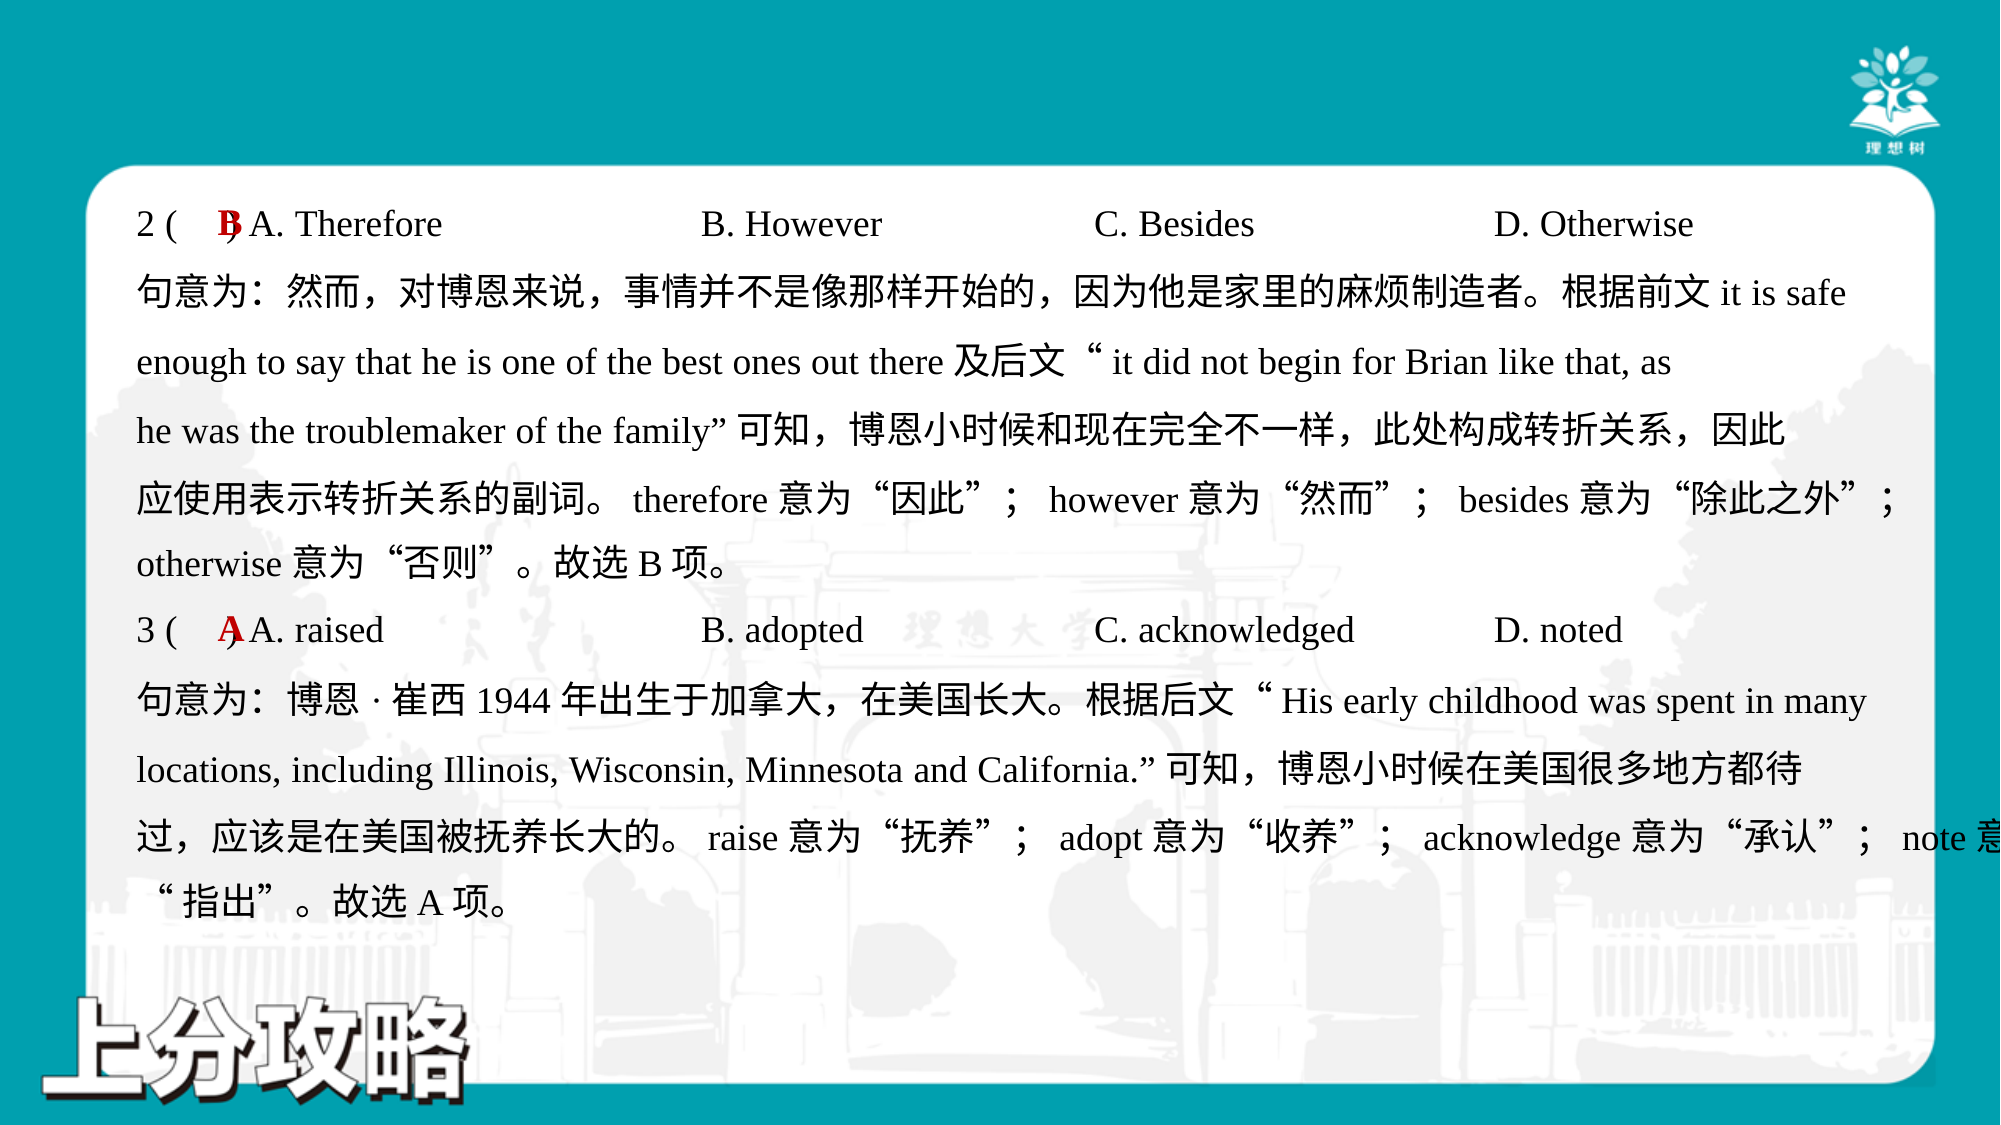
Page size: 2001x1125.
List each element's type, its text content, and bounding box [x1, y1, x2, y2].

picture [0, 0, 2000, 1125]
text_box 3 ( ) A. raised B. adopted C. acknowledged D. noted [136, 583, 204, 643]
text_box 句意为：然而，对博恩来说，事情并不是像那样开始的，因为他是家里的麻烦制造者。根据前文it is safe enough to say that he is one of the best ones out there及后文“it did not begin for Brian like that, as he was the troublemaker of the family”可知，博恩小时候和现在完全不一样，此处构成转折关系，因此 应使用表示转折关系的副词。therefore意为“因此”；however意为“然而”；besides意为“除此之外”； otherwise意为“否则”。故选B项。 [136, 244, 1865, 578]
text_box 3 ( ) A. raised B. adopted C. acknowledged D. noted [259, 583, 1865, 643]
text_box 句意为：博恩·崔西1944年出生于加拿大，在美国长大。根据后文“His early childhood was spent in many locations, including Illinois, Wisconsin, Minnesota and California.”可知，博恩小时候在美国很多地方都待 过，应该是在美国被抚养长大的。raise意为“抚养”；adopt意为“收养”；acknowledge意为“承认”；note意为 “指出”。故选A项。 [136, 652, 1865, 917]
text_box 2 ( ) A. Therefore B. However C. Besides D. Otherwise [136, 176, 1865, 237]
text_box B [204, 176, 257, 236]
text_box A [204, 582, 259, 643]
